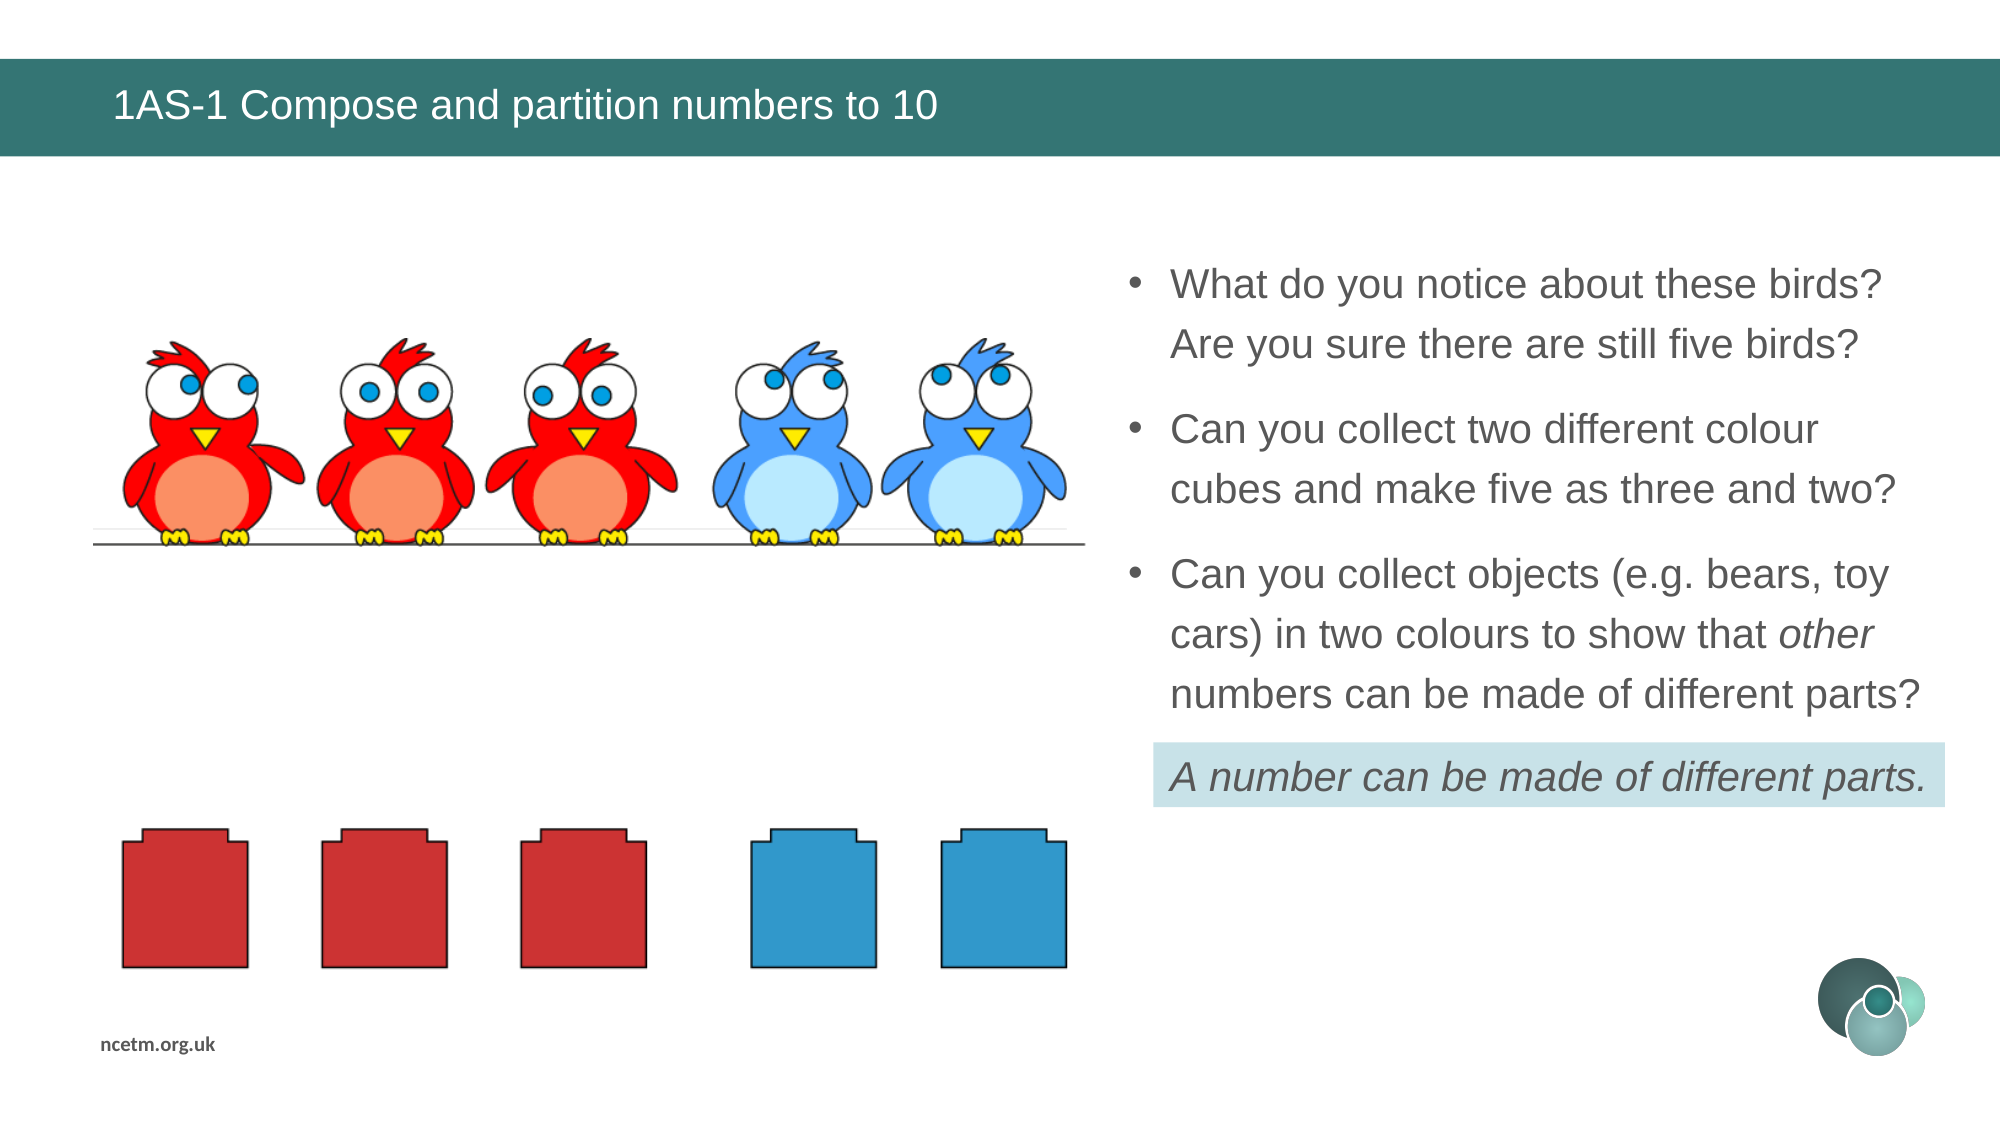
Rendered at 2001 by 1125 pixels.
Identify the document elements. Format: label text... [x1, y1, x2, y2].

picture [93, 337, 1094, 563]
text_box A number can be made of different parts. [1153, 742, 1945, 808]
picture [97, 822, 1098, 988]
picture [1818, 958, 1925, 1056]
title 1AS-1 Compose and partition numbers to 10 [97, 76, 1945, 147]
text_box What do you notice about these birds? Are you sure there are still five birds? Can you collect two different colour cubes and make five as three and two? Can you collect objects (e.g. bears, toy cars) in two colours to show that other numbers can be made of different parts? [1113, 239, 1945, 741]
